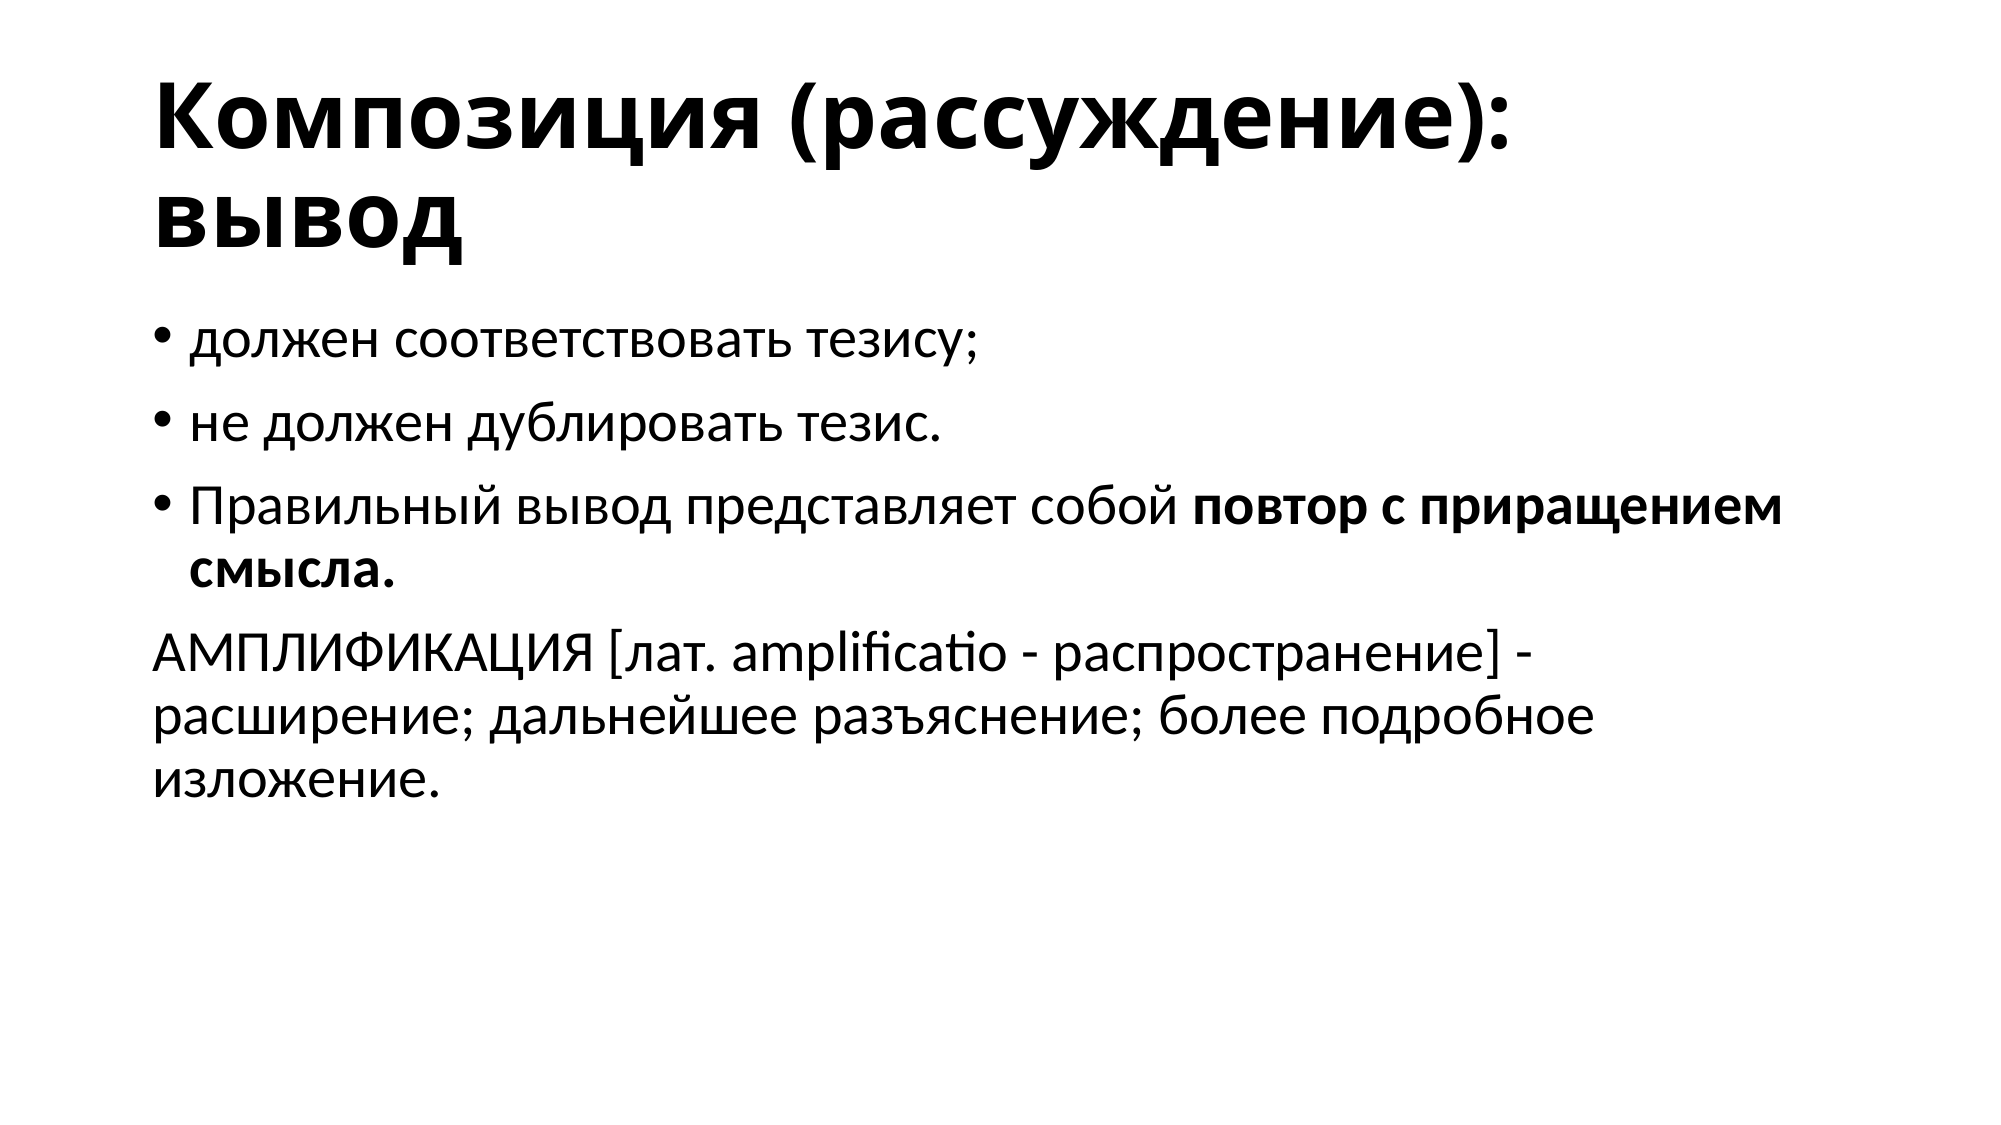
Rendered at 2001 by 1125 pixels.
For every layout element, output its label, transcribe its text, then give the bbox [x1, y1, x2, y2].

title Композиция (рассуждение): вывод [137, 59, 1863, 278]
list должен соответствовать тезису; не должен дублировать тезис. Правильный вывод представляет собой повтор с приращением смысла. АМПЛИФИКАЦИЯ [лат. amplificatio - распространение] - расширение; дальнейшее разъяснение; более подробное изложение. [137, 299, 1863, 1014]
